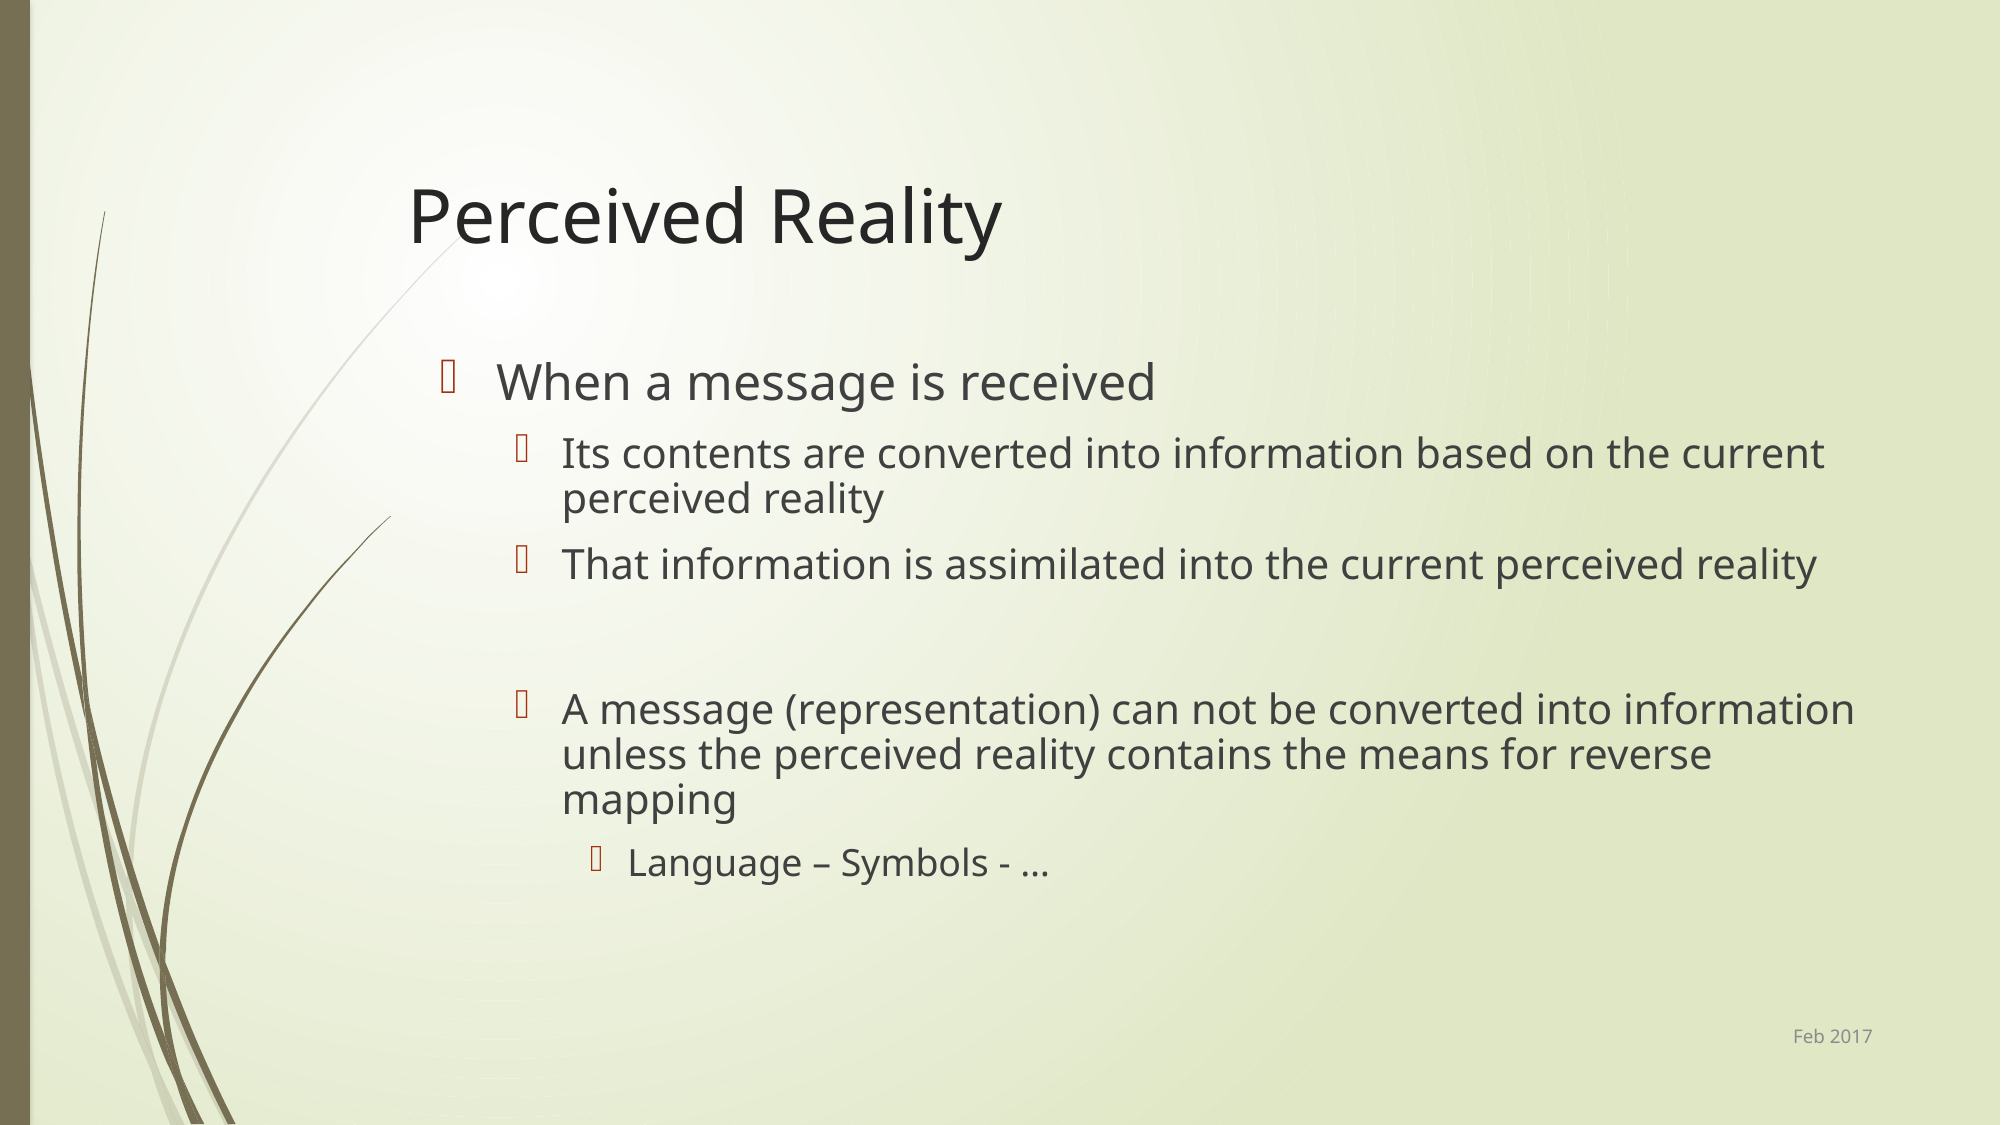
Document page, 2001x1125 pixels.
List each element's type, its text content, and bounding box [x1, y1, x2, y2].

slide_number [1699, 1005, 1888, 1067]
list When a message is received Its contents are converted into information based on the current perceived reality That information is assimilated into the current perceived reality A message (representation) can not be converted into information unless the perceived reality contains the means for reverse mapping Language – Symbols - … [424, 350, 1888, 988]
title Perceived Reality [392, 141, 1732, 267]
